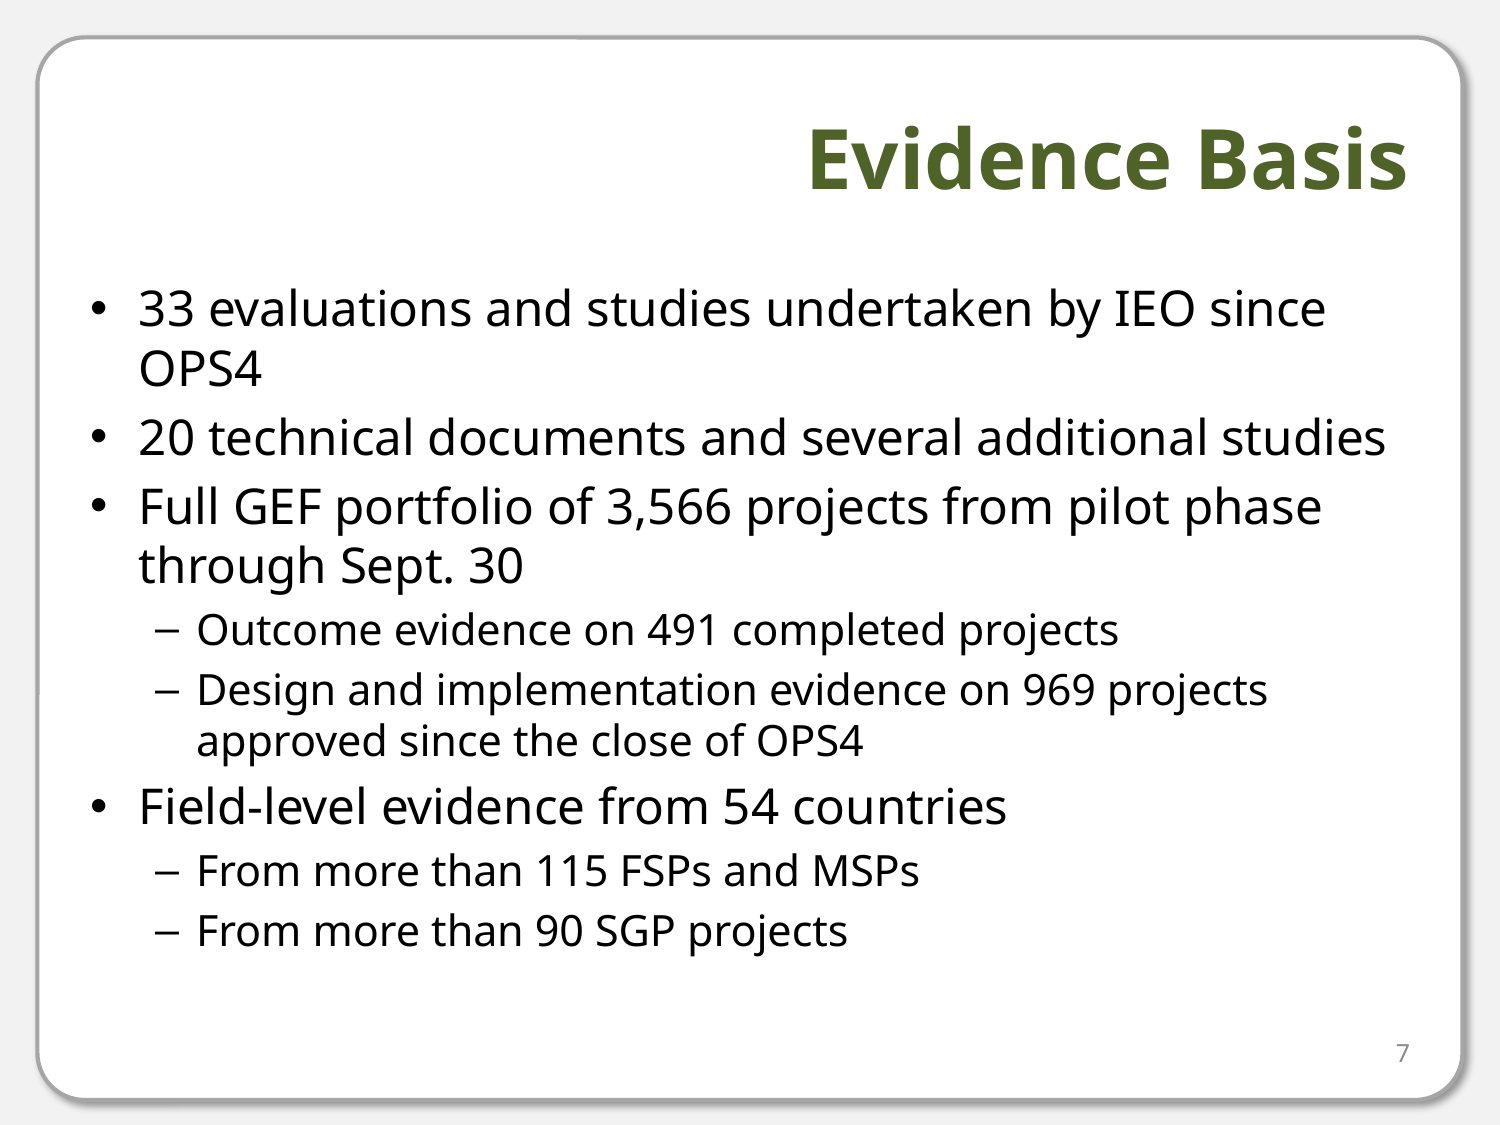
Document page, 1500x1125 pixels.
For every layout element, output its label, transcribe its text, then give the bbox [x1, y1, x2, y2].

list 33 evaluations and studies undertaken by IEO since OPS4 20 technical documents and several additional studies Full GEF portfolio of 3,566 projects from pilot phase through Sept. 30 Outcome evidence on 491 completed projects Design and implementation evidence on 969 projects approved since the close of OPS4 Field-level evidence from 54 countries From more than 115 FSPs and MSPs From more than 90 SGP projects [75, 270, 1425, 1013]
slide_number 7 [1074, 1025, 1425, 1085]
title Evidence Basis [75, 62, 1425, 250]
